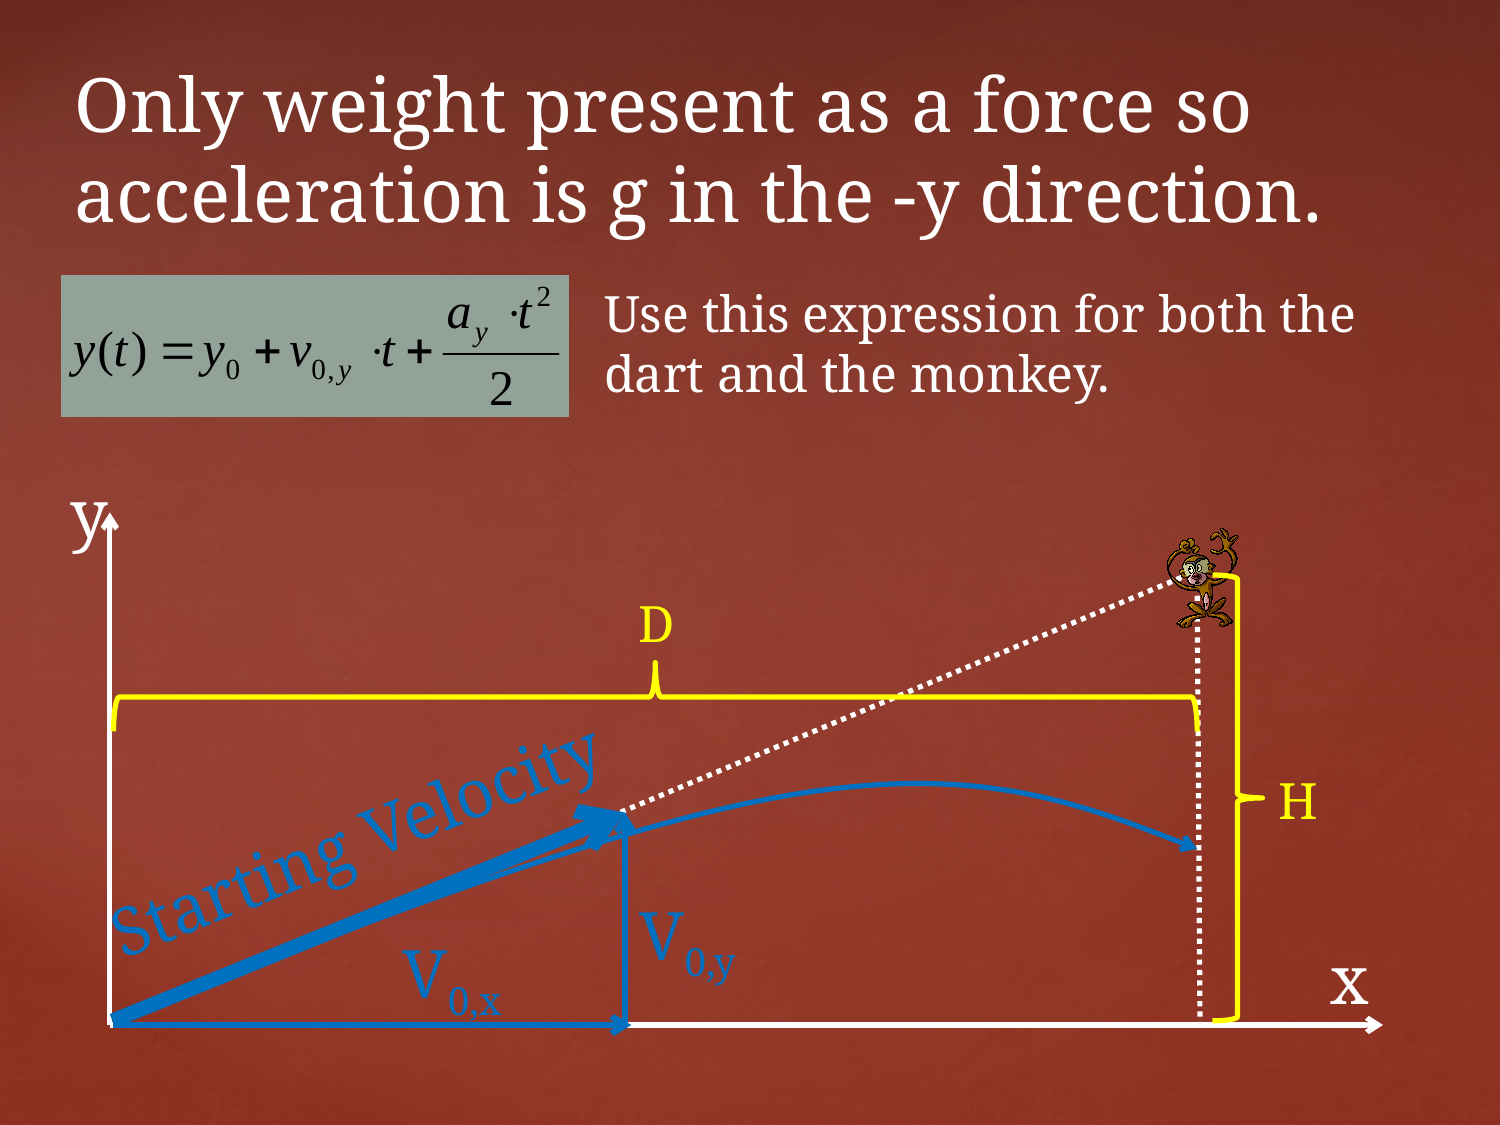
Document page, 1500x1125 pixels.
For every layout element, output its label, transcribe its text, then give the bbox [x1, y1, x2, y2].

text_box Only weight present as a force so acceleration is g in the -y direction. [59, 49, 1394, 245]
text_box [113, 584, 1198, 732]
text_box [59, 463, 1384, 1027]
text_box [1211, 574, 1334, 1022]
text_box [60, 274, 570, 418]
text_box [113, 745, 1201, 1022]
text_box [113, 526, 1246, 582]
text_box Use this expression for both the dart and the monkey. [589, 274, 1377, 410]
